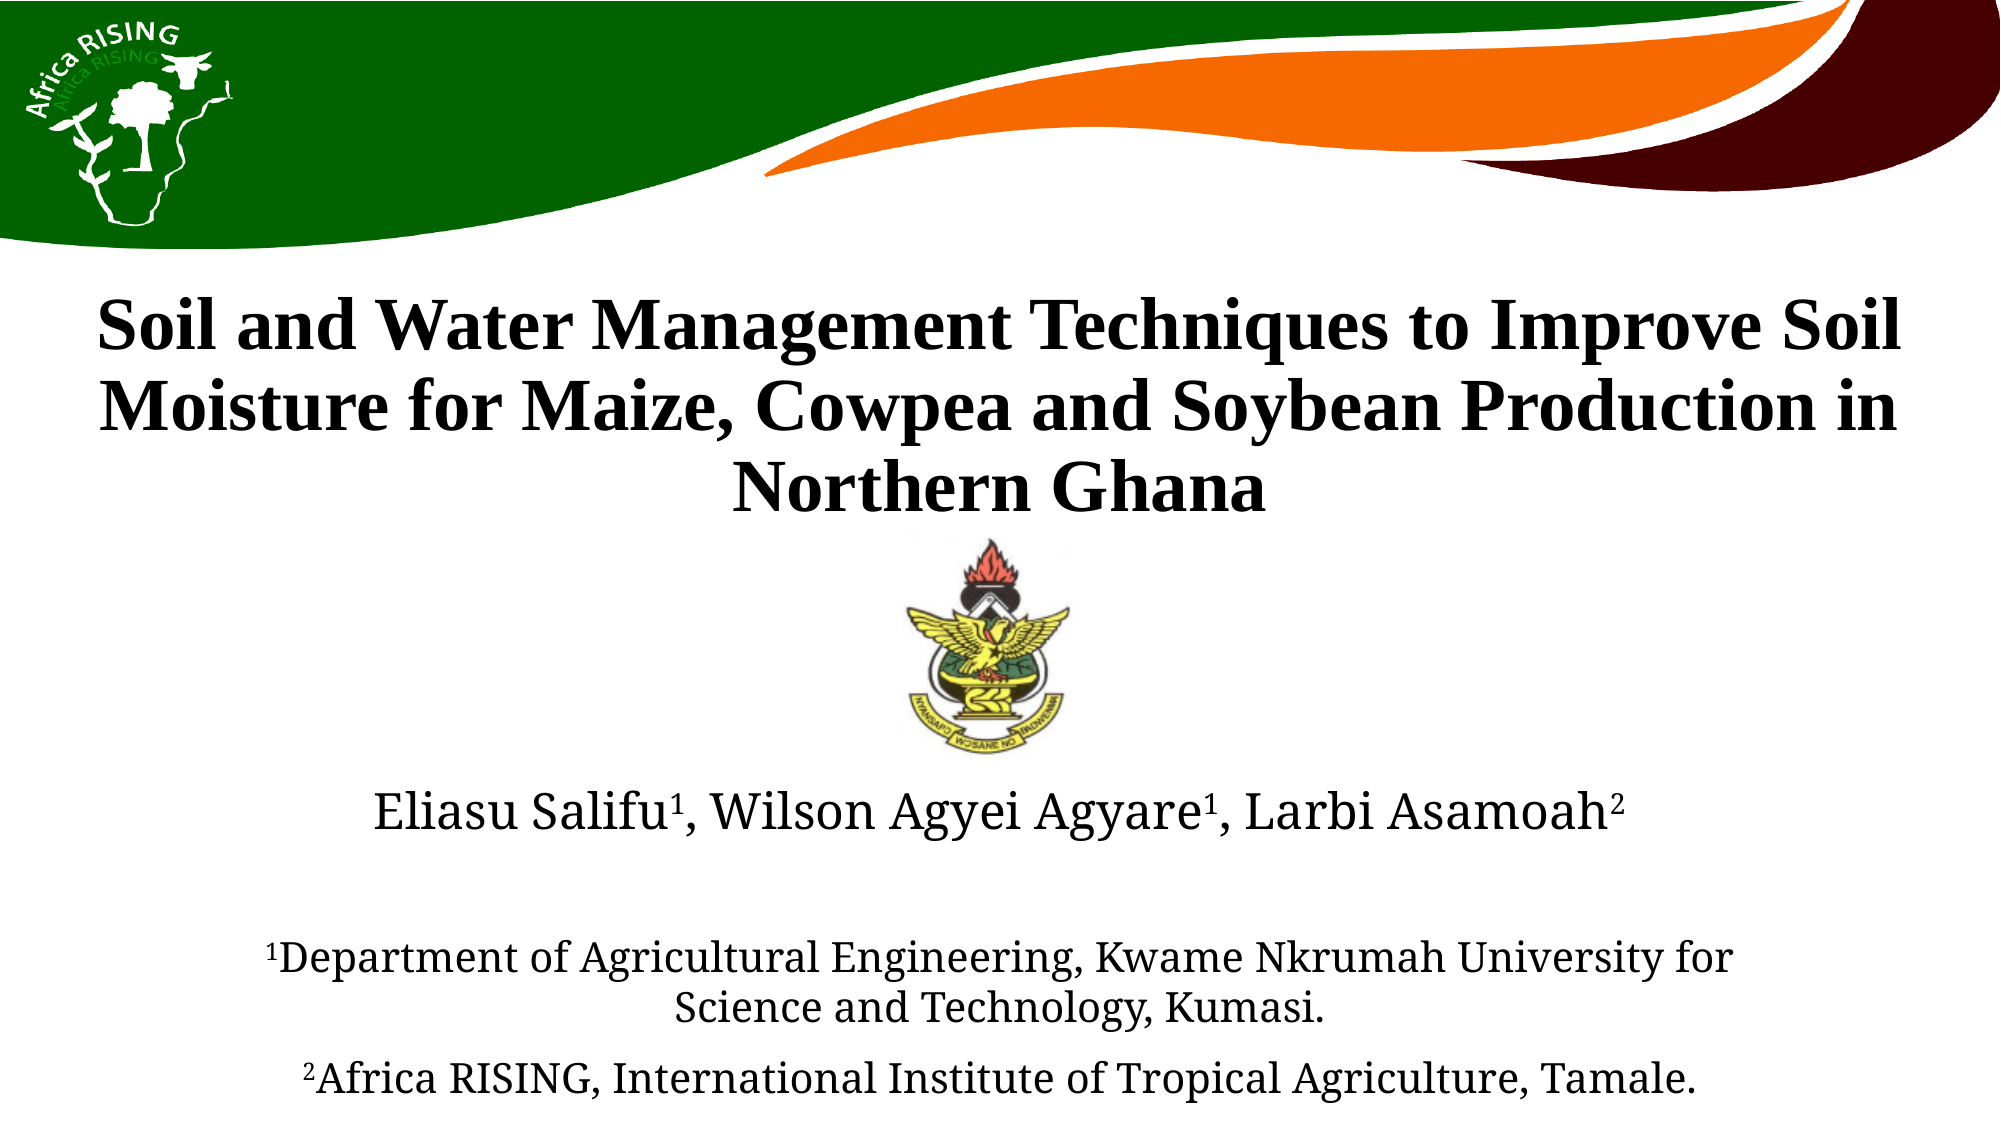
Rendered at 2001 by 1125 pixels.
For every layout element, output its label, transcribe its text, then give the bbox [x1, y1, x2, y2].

title Soil and Water Management Techniques to Improve Soil Moisture for Maize, Cowpea and Soybean Production in Northern Ghana [0, 249, 2000, 535]
subtitle Eliasu Salifu1, Wilson Agyei Agyare1, Larbi Asamoah2 1Department of Agricultural Engineering, Kwame Nkrumah University for Science and Technology, Kumasi. 2Africa RISING, International Institute of Tropical Agriculture, Tamale. [249, 767, 1750, 1096]
picture [0, 0, 2000, 249]
picture [895, 531, 1089, 762]
